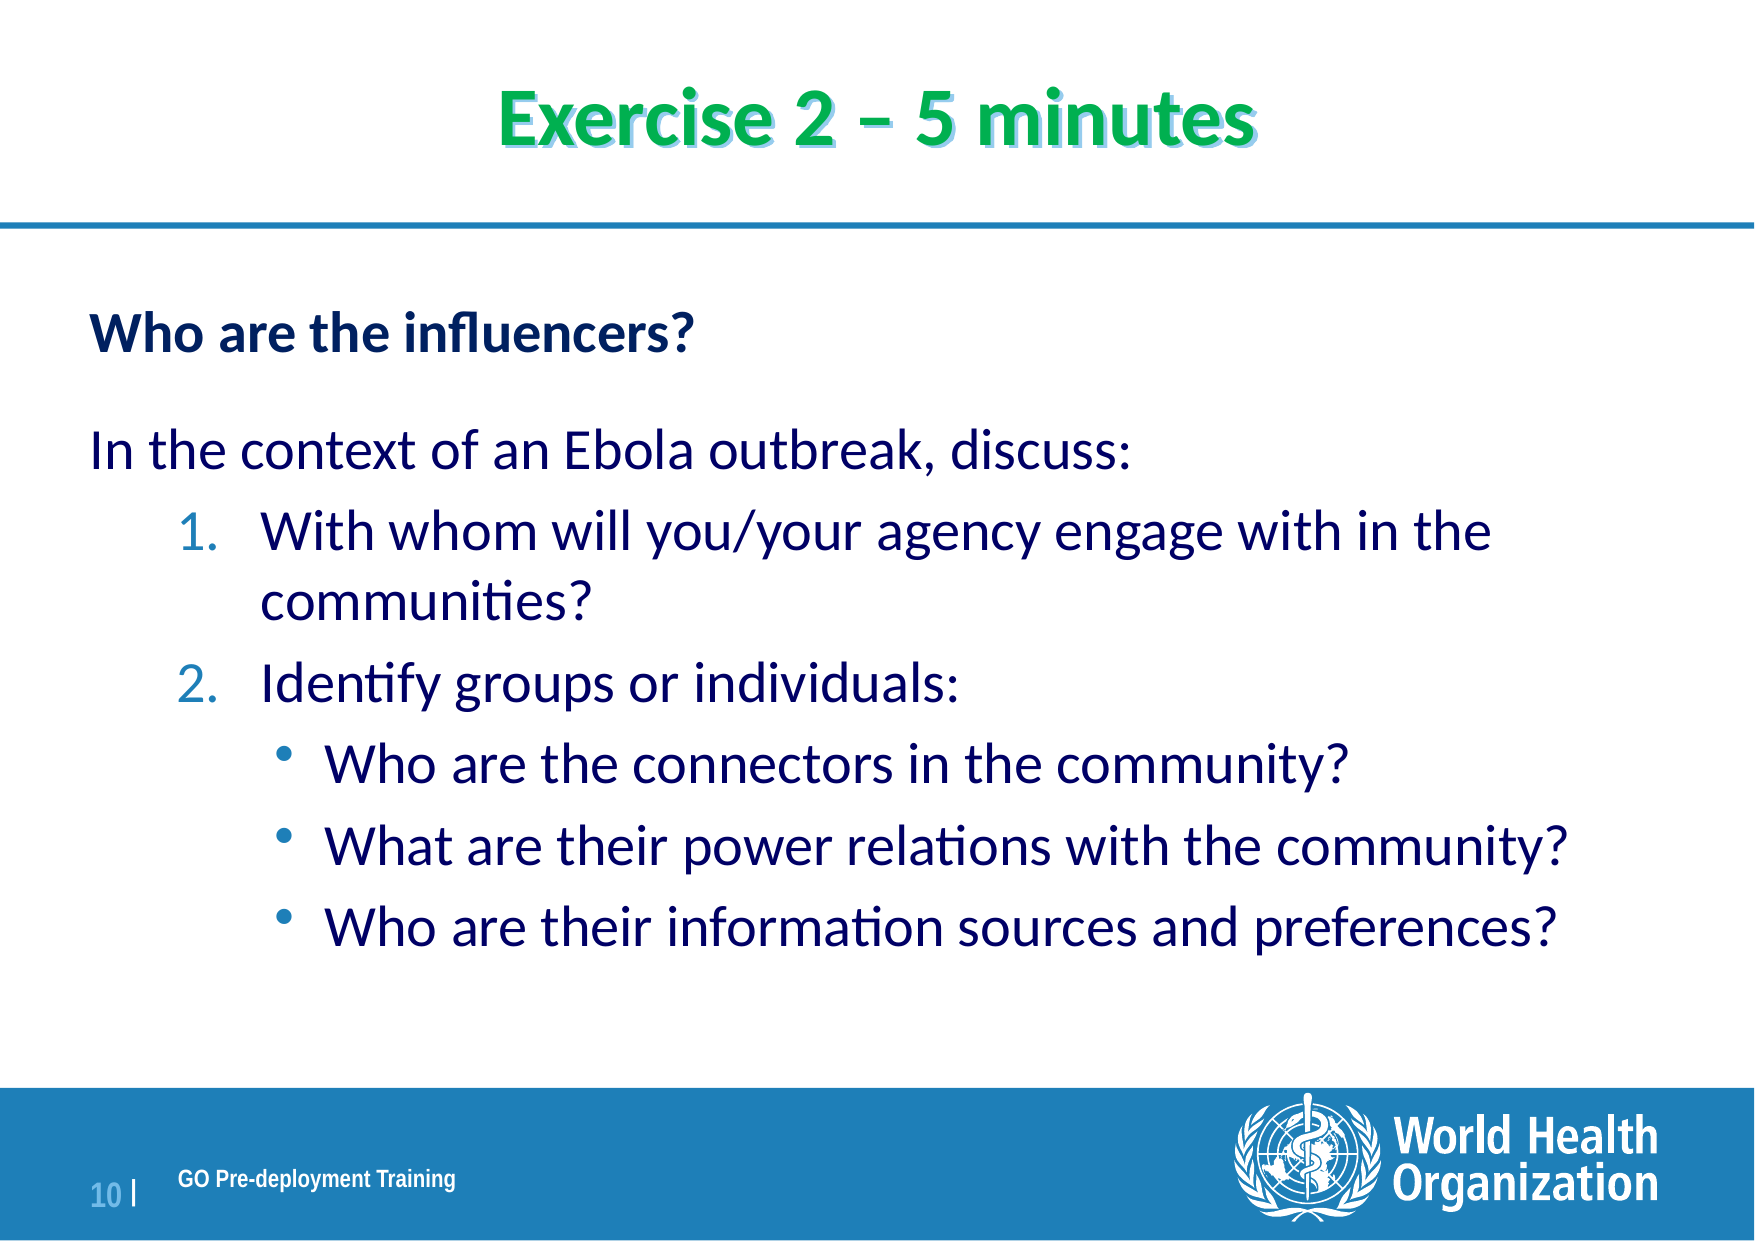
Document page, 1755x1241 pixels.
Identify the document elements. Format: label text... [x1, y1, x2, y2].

title Exercise 2 – 5 minutes [0, 0, 1755, 224]
list Who are the influencers? In the context of an Ebola outbreak, discuss: With whom will you/your agency engage with in the communities? Identify groups or individuals: Who are the connectors in the community? What are their power relations with the community? Who are their information sources and preferences? [89, 294, 1681, 1096]
